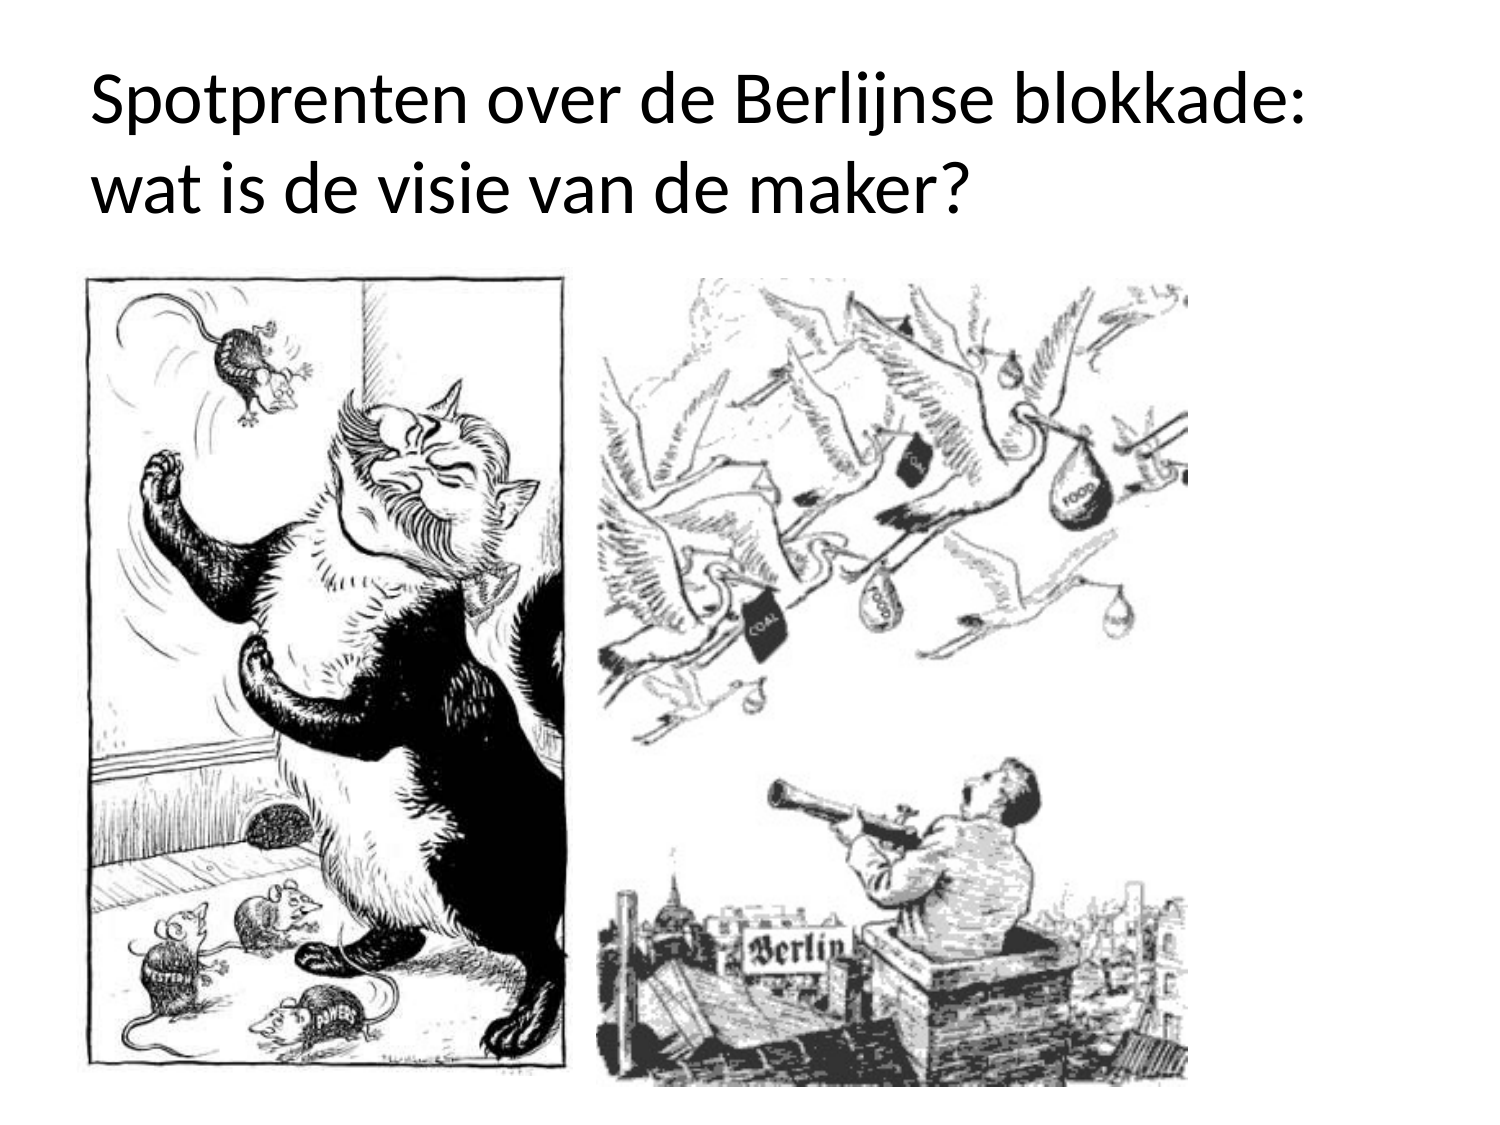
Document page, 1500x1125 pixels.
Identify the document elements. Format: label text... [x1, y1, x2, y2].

picture [596, 278, 1188, 1087]
title Spotprenten over de Berlijnse blokkade: wat is de visie van de maker? [75, 45, 1425, 233]
picture [76, 266, 574, 1076]
